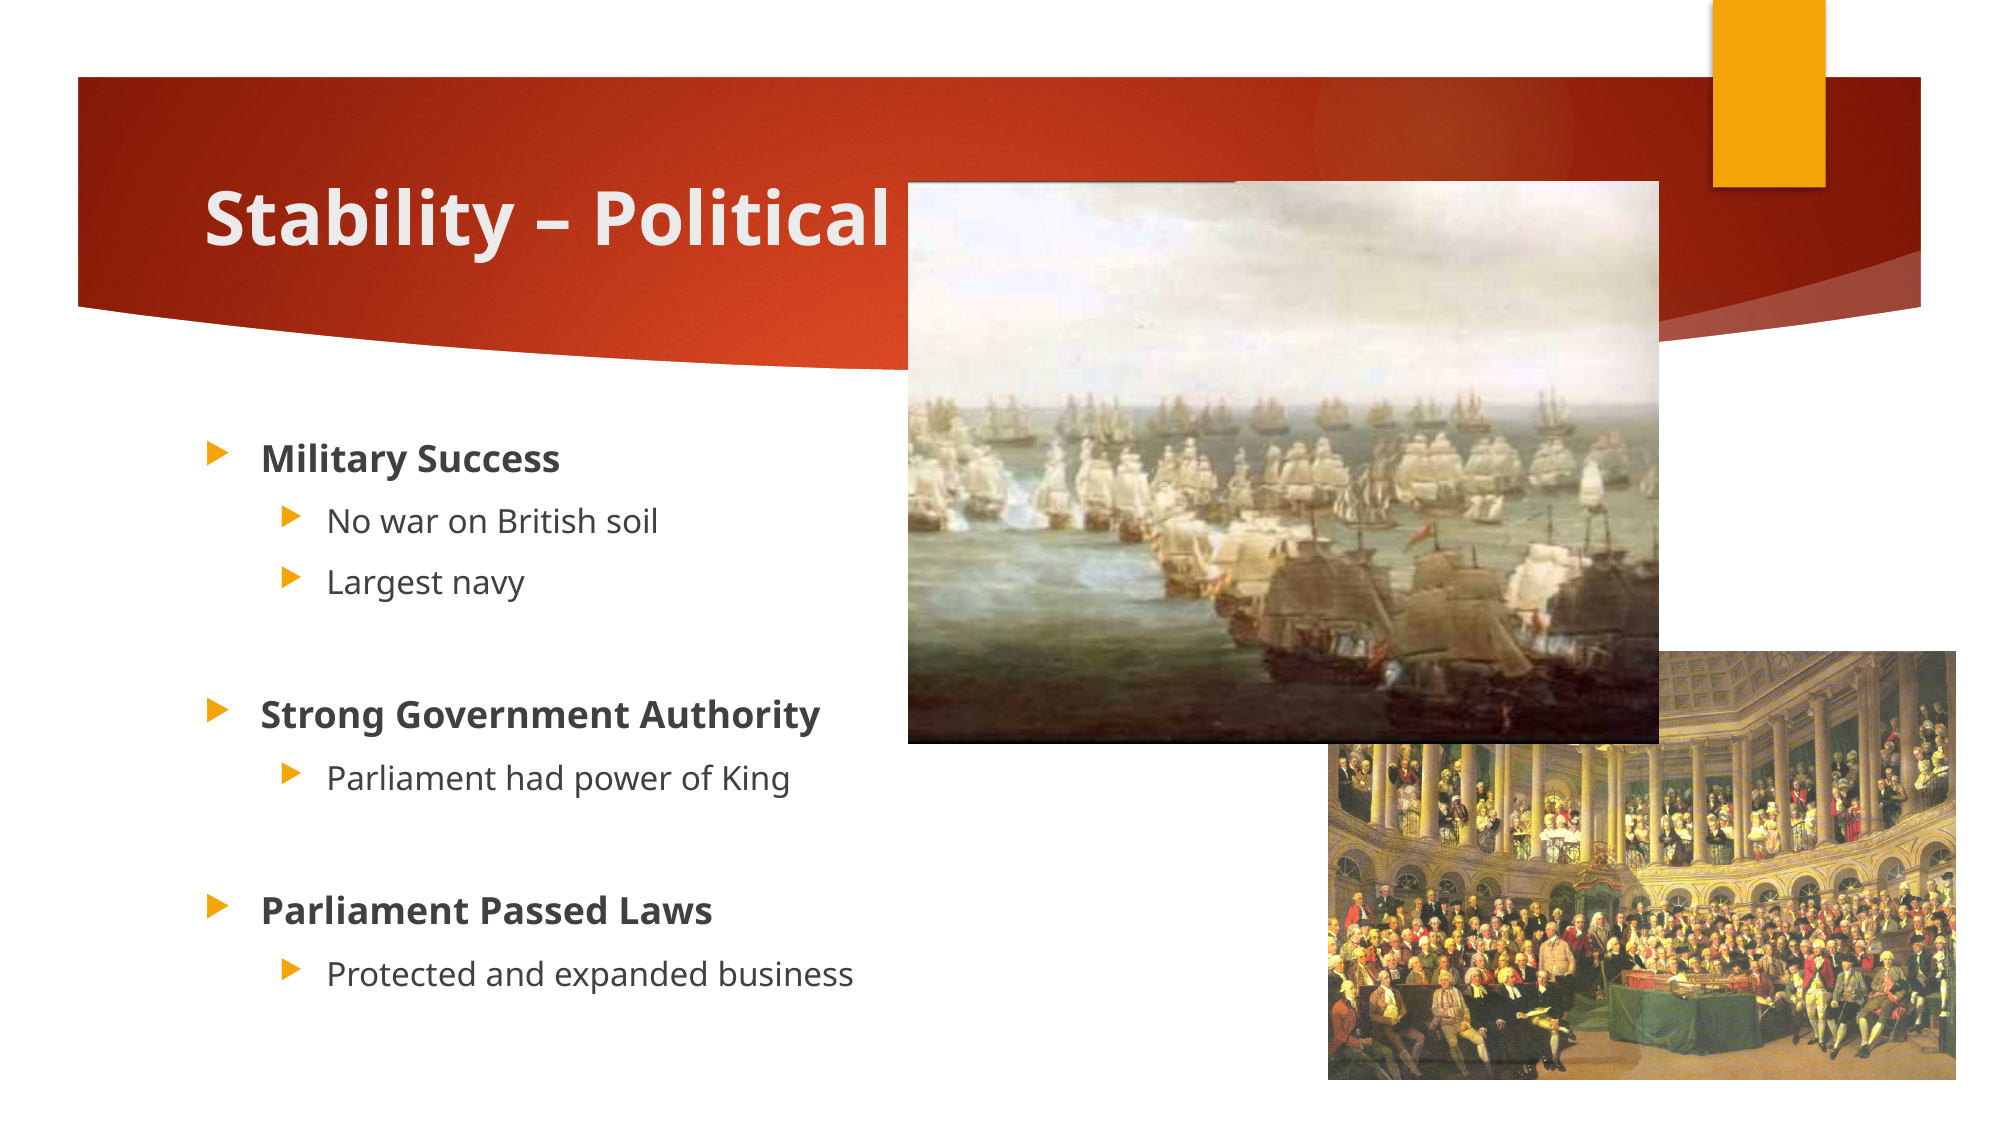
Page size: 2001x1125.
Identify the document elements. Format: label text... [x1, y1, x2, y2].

picture [907, 180, 1956, 1080]
list Military Success No war on British soil Largest navy Strong Government Authority Parliament had power of King Parliament Passed Laws Protected and expanded business [189, 427, 1322, 988]
title Stability – Political [189, 155, 1627, 275]
